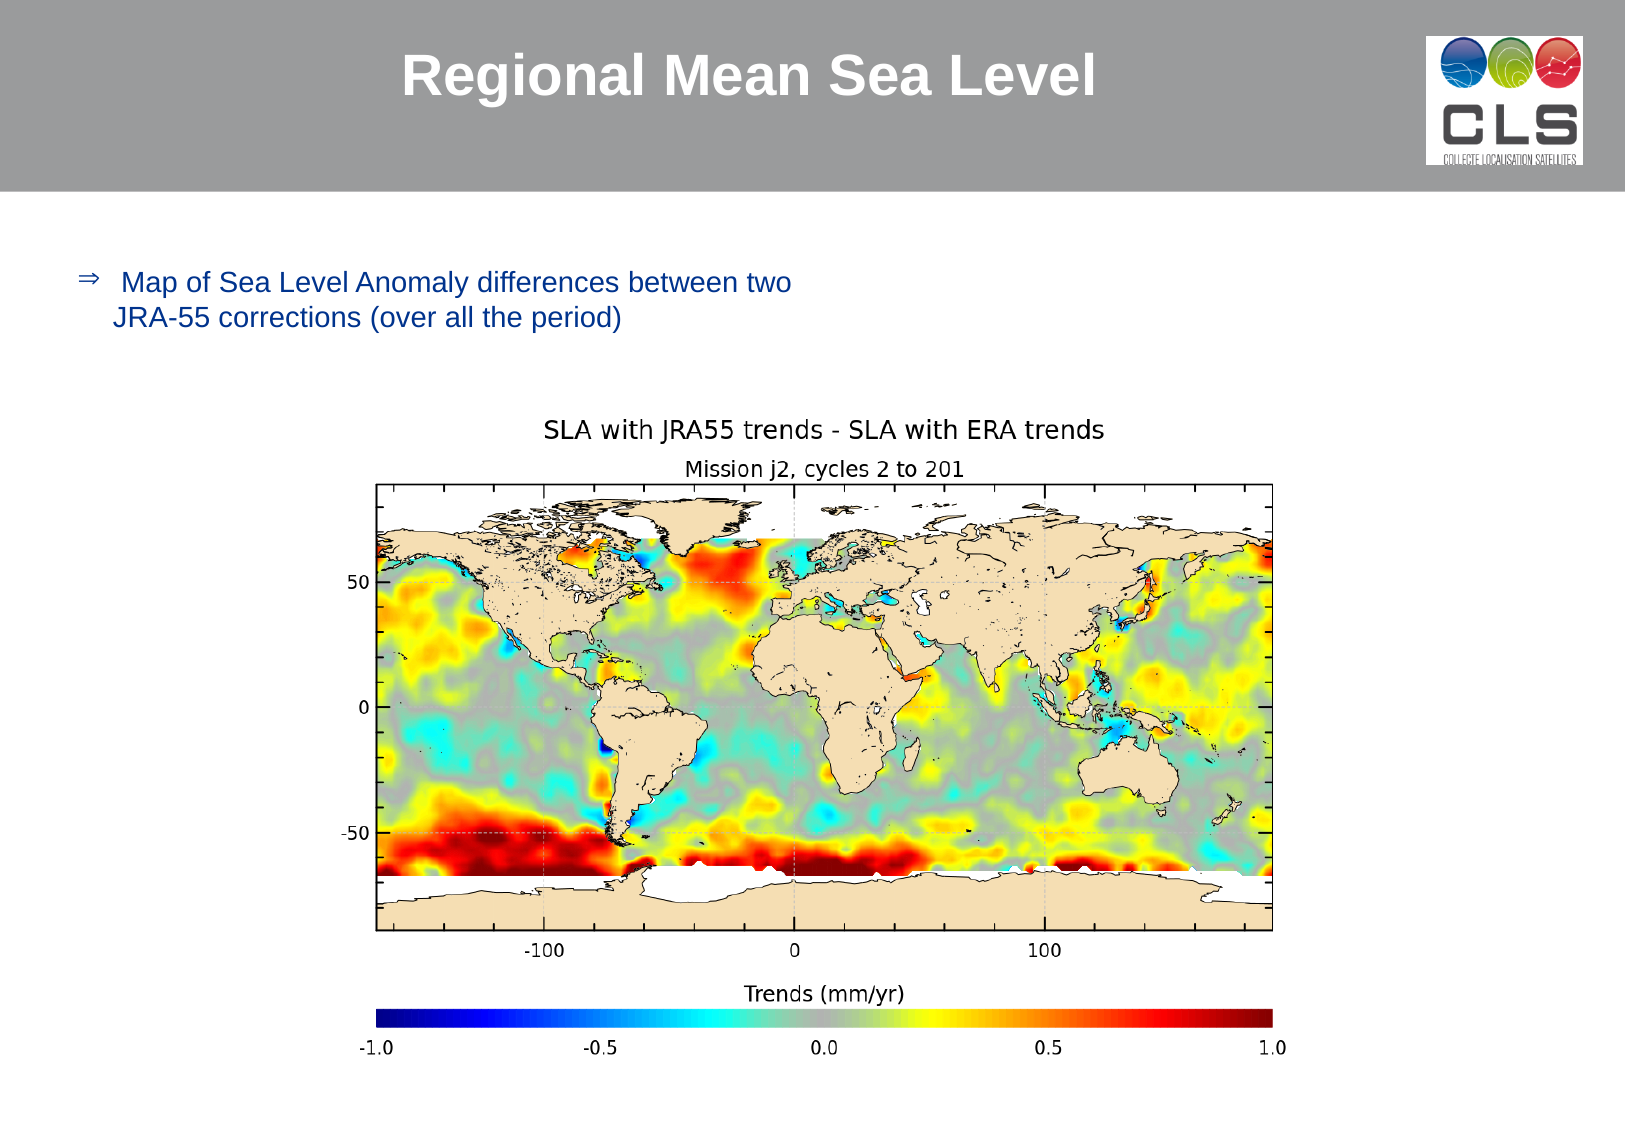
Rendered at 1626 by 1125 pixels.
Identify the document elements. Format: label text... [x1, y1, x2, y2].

picture [265, 387, 1325, 1092]
text_box Map of Sea Level Anomaly differences between two JRA-55 corrections (over all the period) [62, 220, 841, 376]
text_box Regional Mean Sea Level [386, 40, 1162, 119]
picture [1426, 36, 1583, 165]
